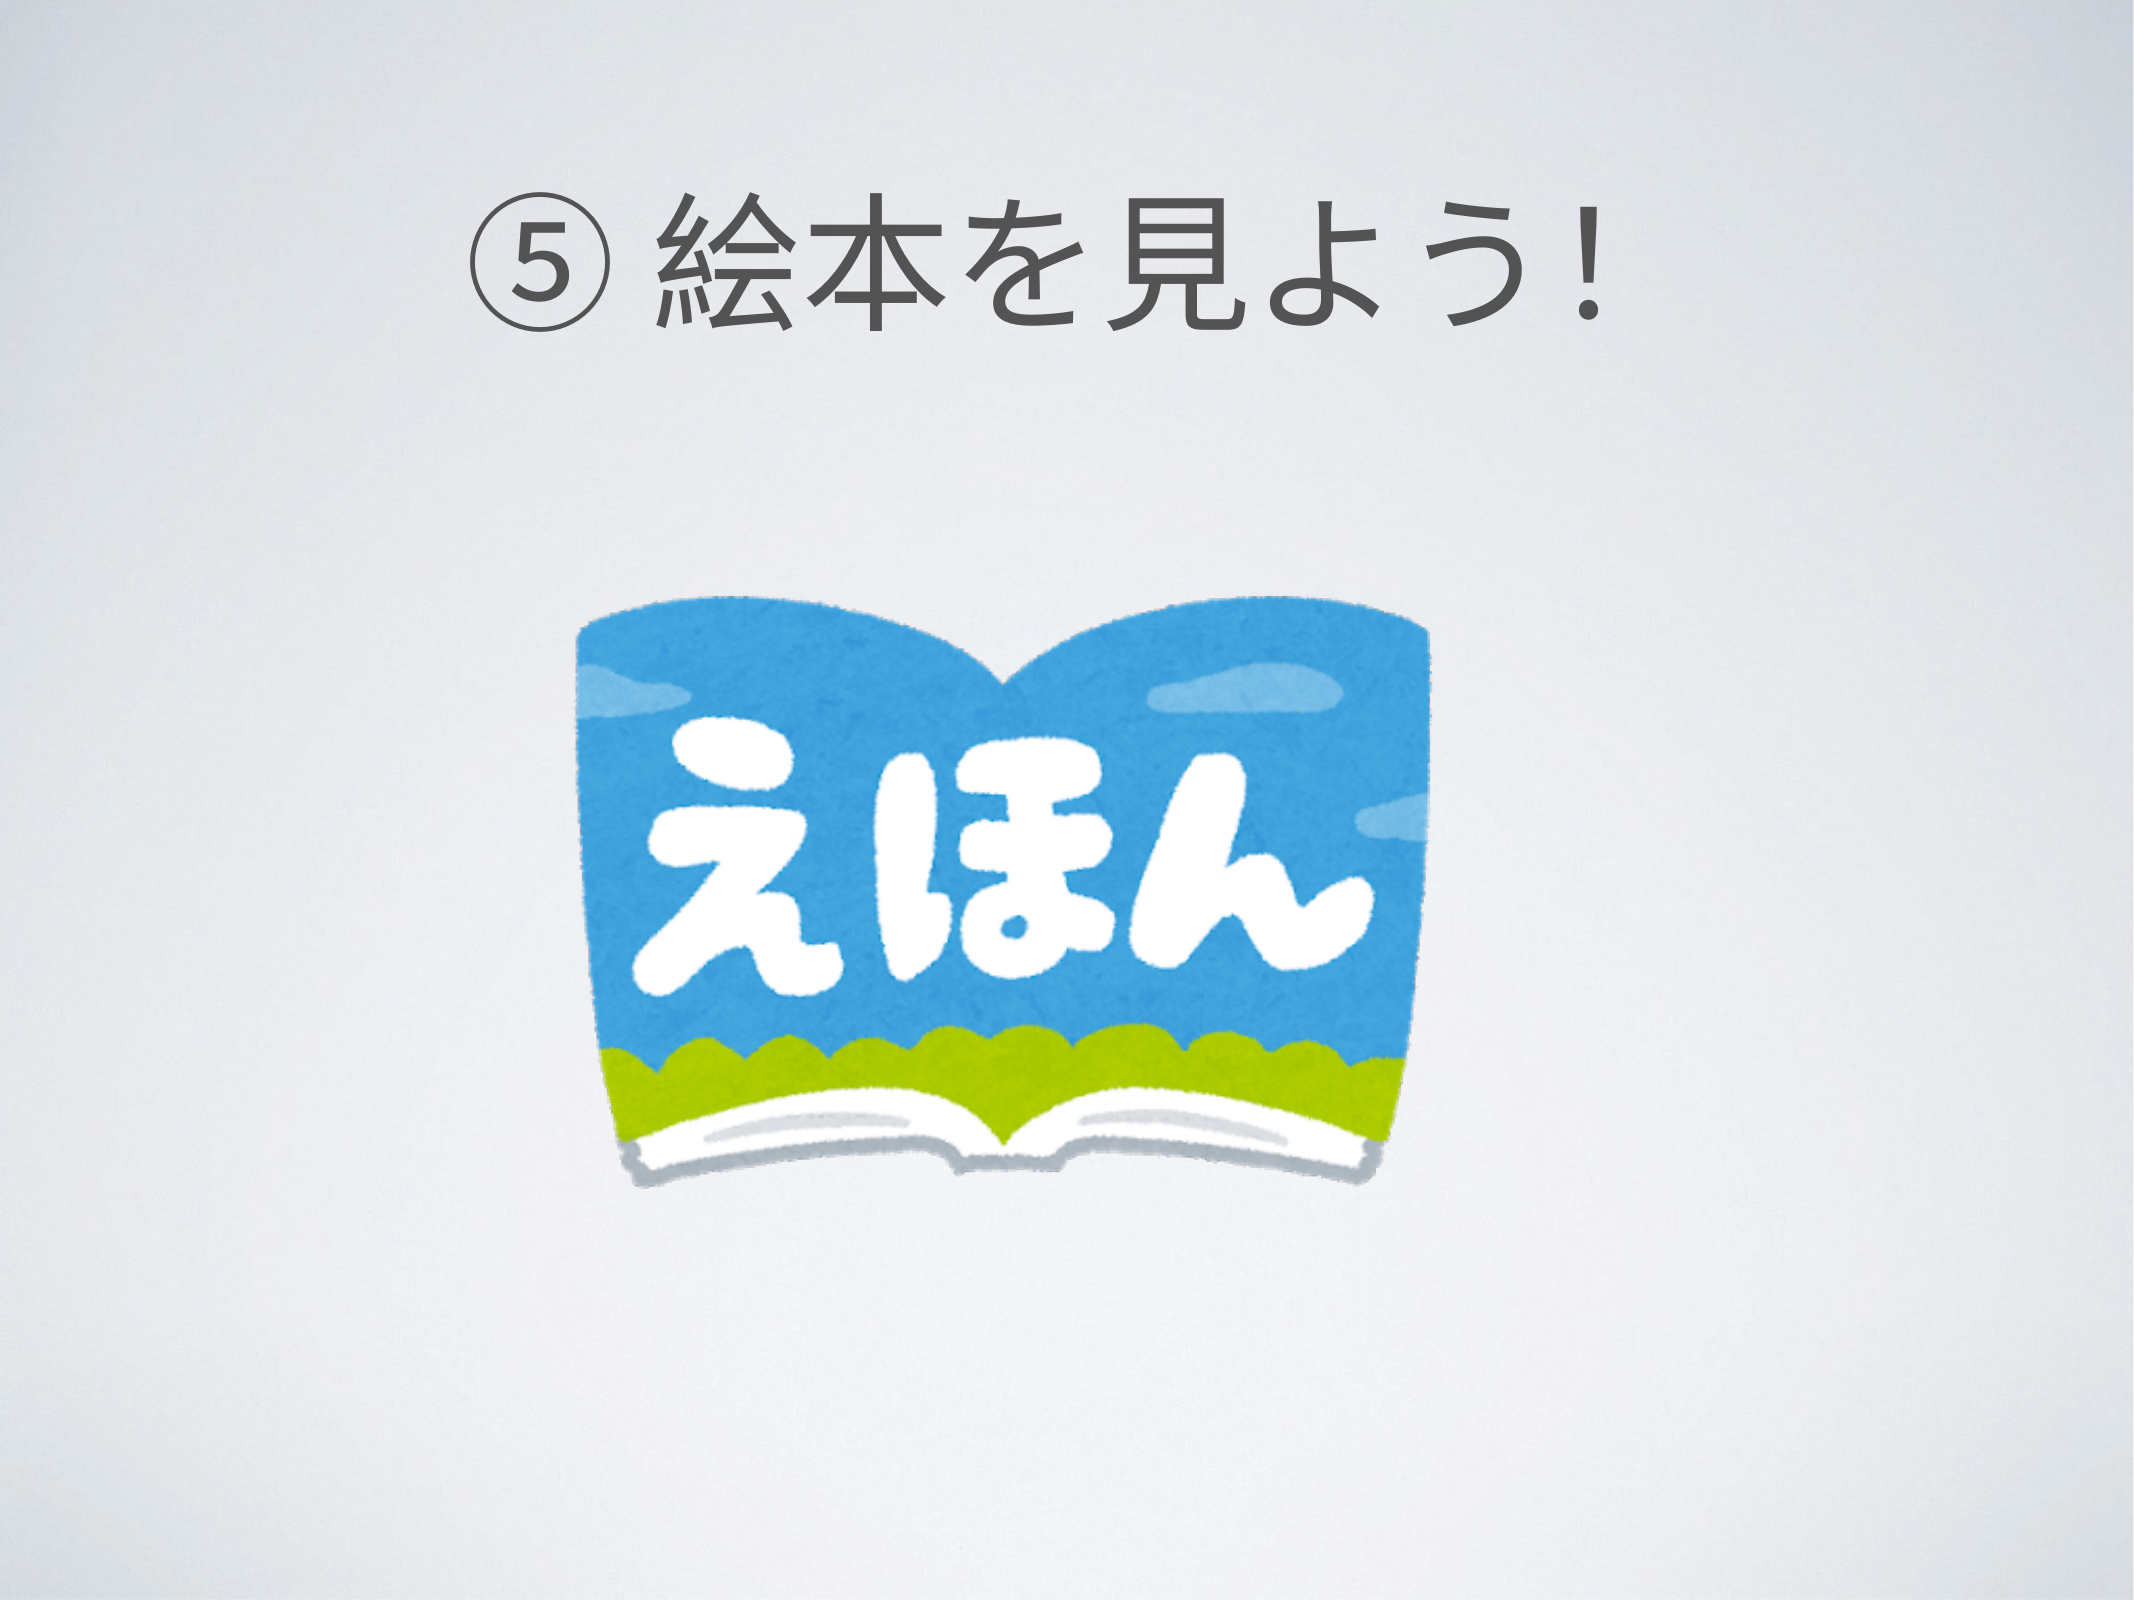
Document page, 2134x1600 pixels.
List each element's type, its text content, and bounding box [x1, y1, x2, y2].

title ⑤絵本を見よう！ [74, 0, 2093, 526]
picture [0, 0, 2134, 1600]
